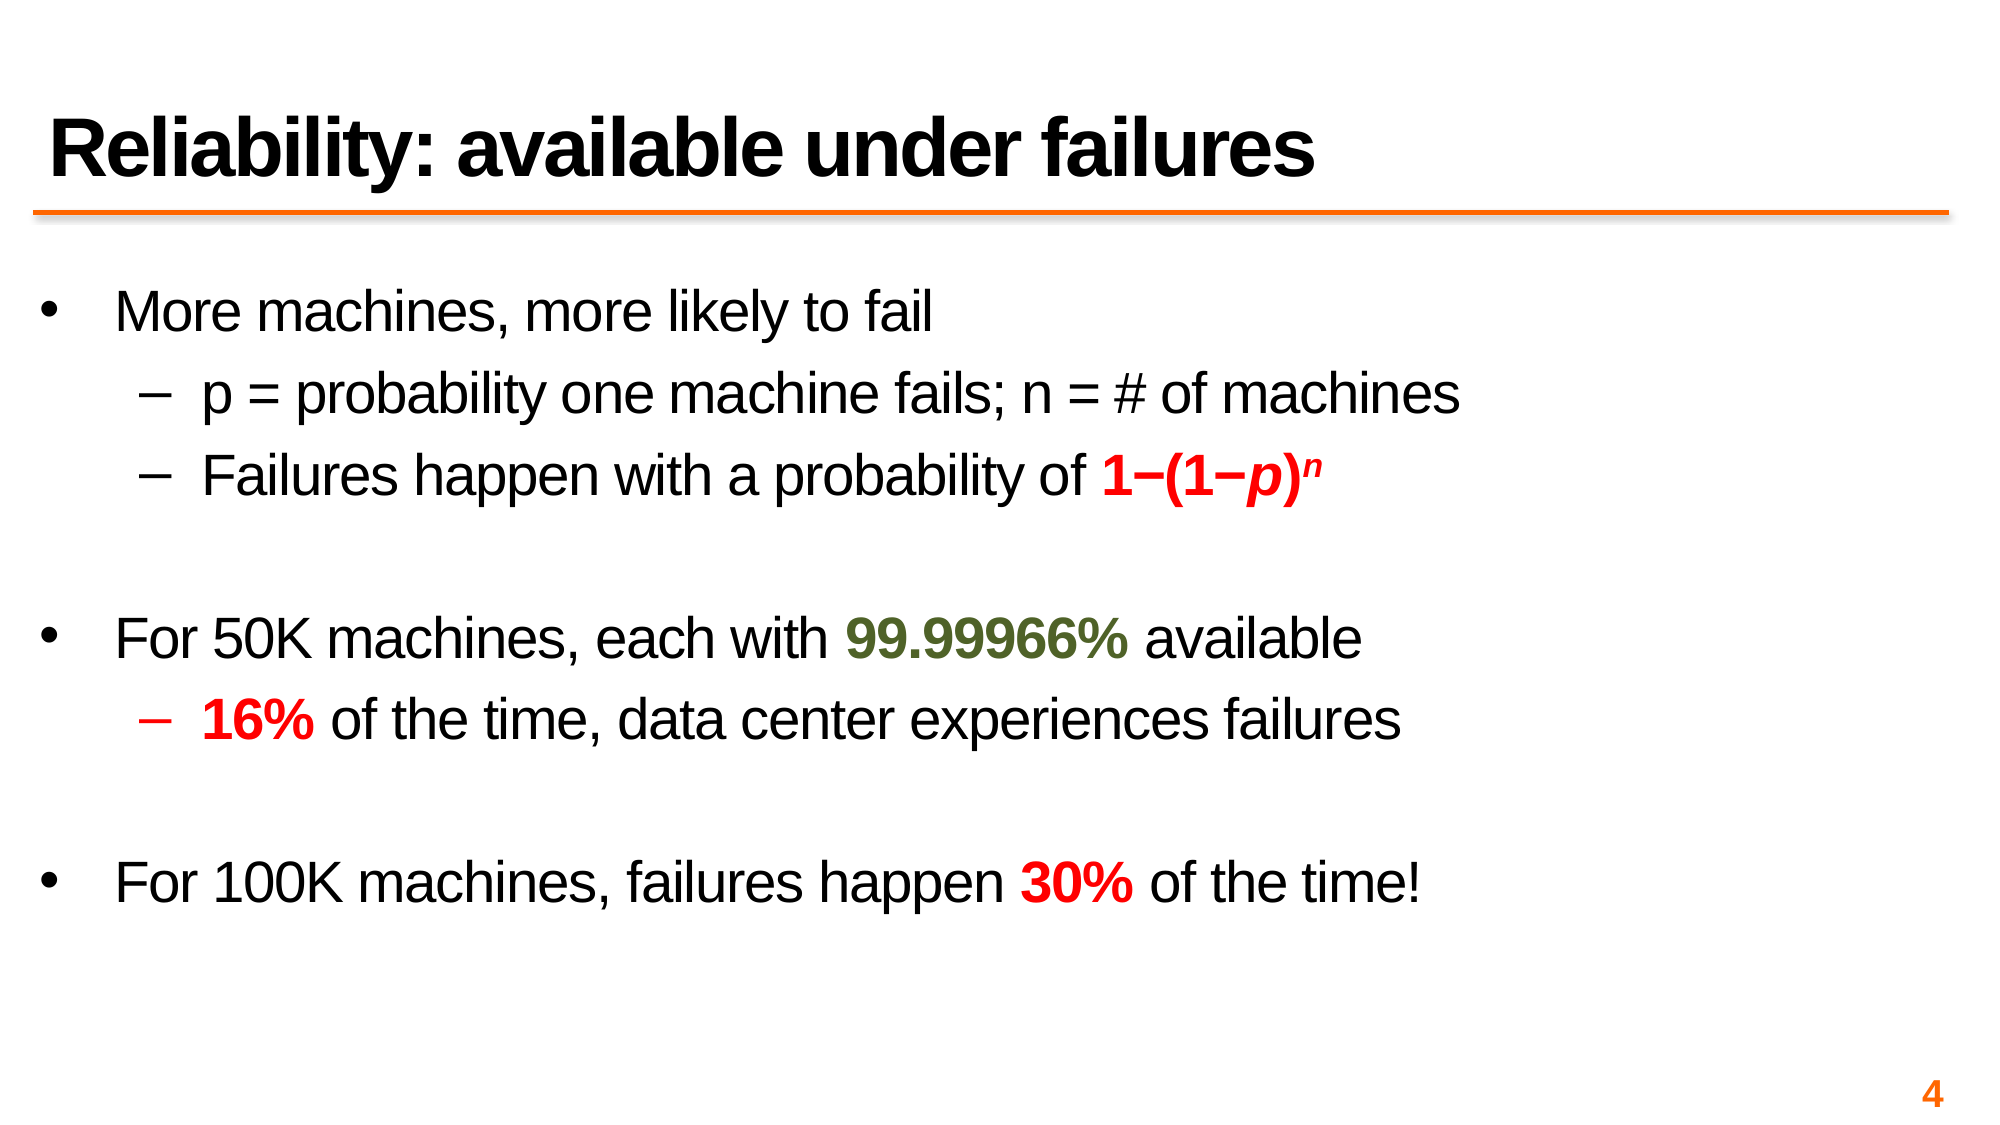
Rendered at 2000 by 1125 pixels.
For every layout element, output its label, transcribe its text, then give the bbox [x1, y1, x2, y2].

slide_number 4 [1482, 1074, 1950, 1110]
title Reliability: available under failures [33, 24, 1950, 201]
list More machines, more likely to fail p = probability one machine fails; n = # of machines Failures happen with a probability of 1−(1−p)n For 50K machines, each with 99.99966% available 16% of the time, data center experiences failures For 100K machines, failures happen 30% of the time! [33, 267, 1950, 1076]
